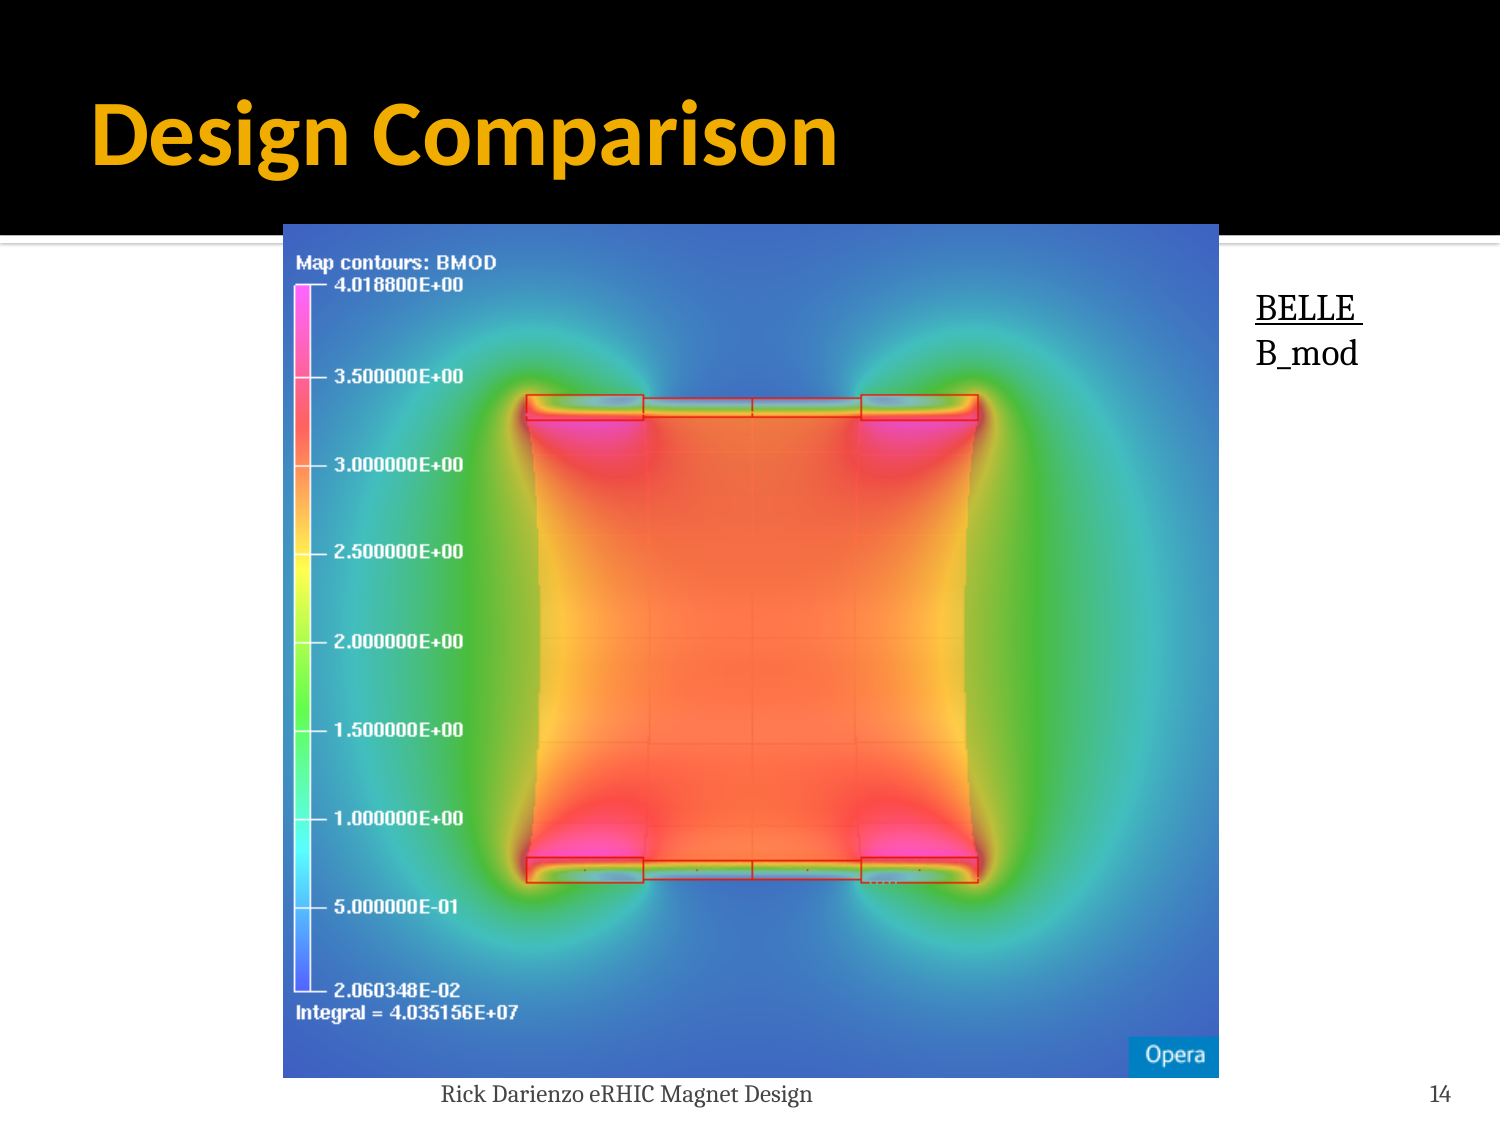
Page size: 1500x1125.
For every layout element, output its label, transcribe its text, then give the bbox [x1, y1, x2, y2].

title Design Comparison [75, 25, 1425, 223]
footer Rick Darienzo eRHIC Magnet Design [433, 1086, 1337, 1108]
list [0, 224, 1500, 1078]
slide_number 14 [1345, 1086, 1467, 1108]
